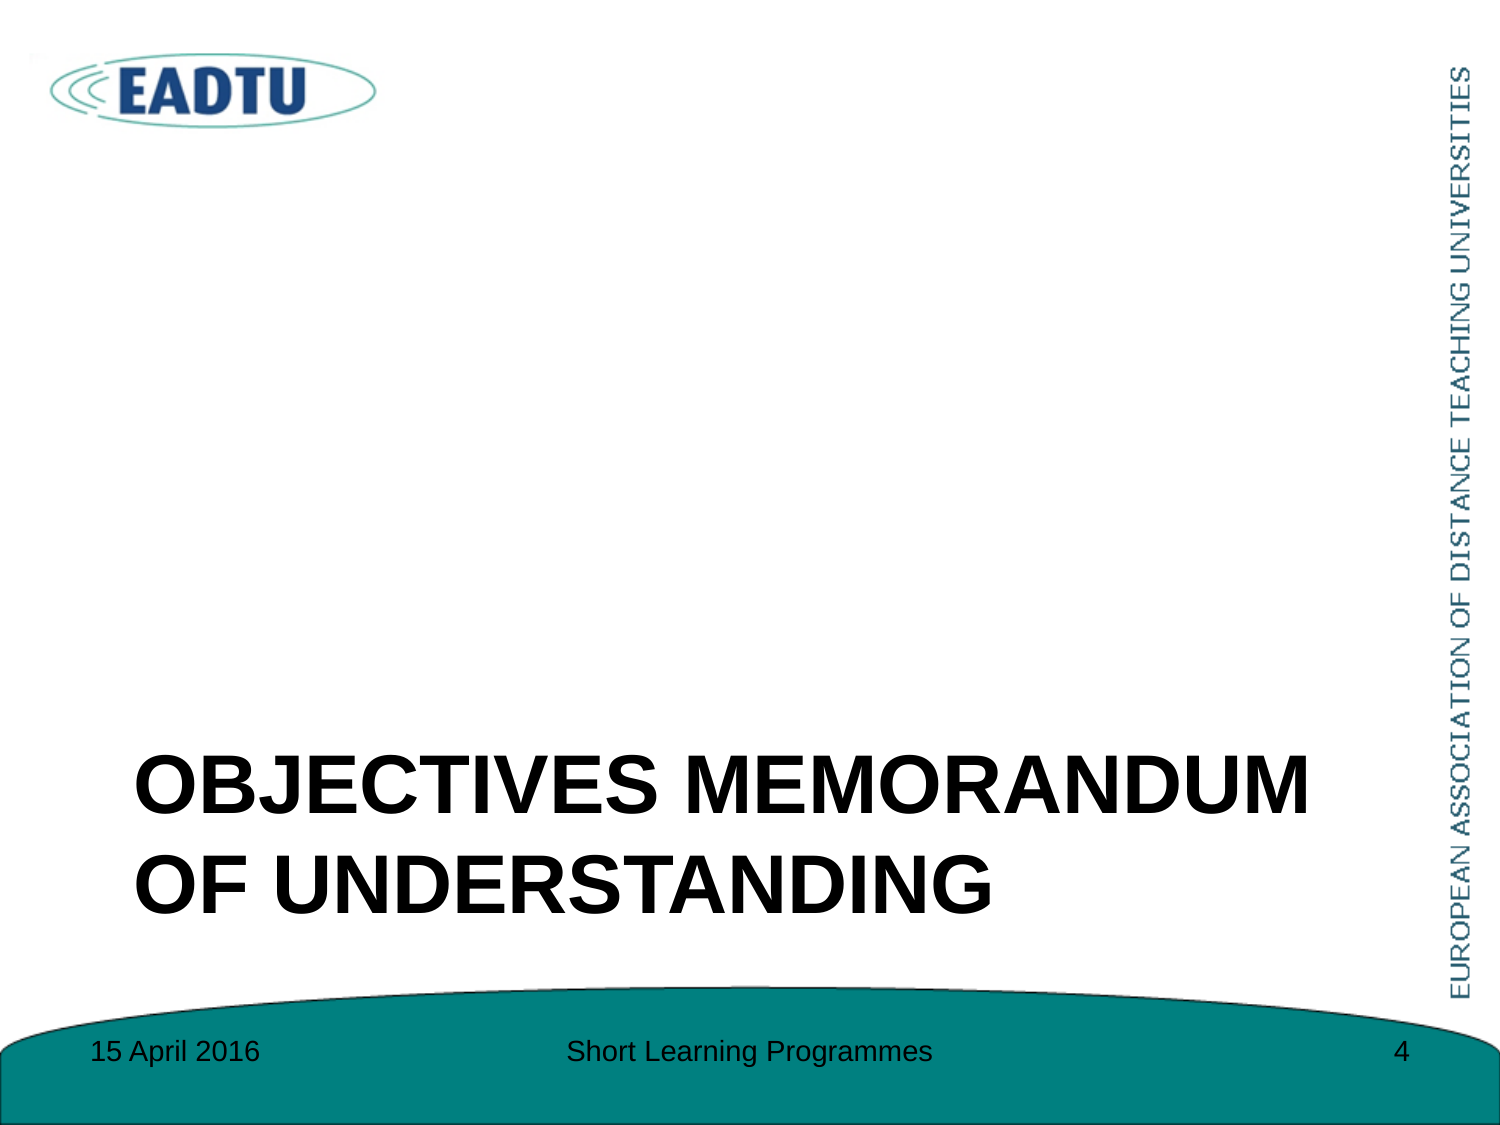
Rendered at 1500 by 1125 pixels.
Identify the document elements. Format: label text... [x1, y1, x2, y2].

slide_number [74, 1024, 426, 1103]
slide_number 4 [1074, 1024, 1426, 1103]
picture [0, 0, 1500, 1125]
footer Short Learning Programmes [512, 1024, 988, 1103]
title Objectives Memorandum of Understanding [118, 722, 1394, 947]
